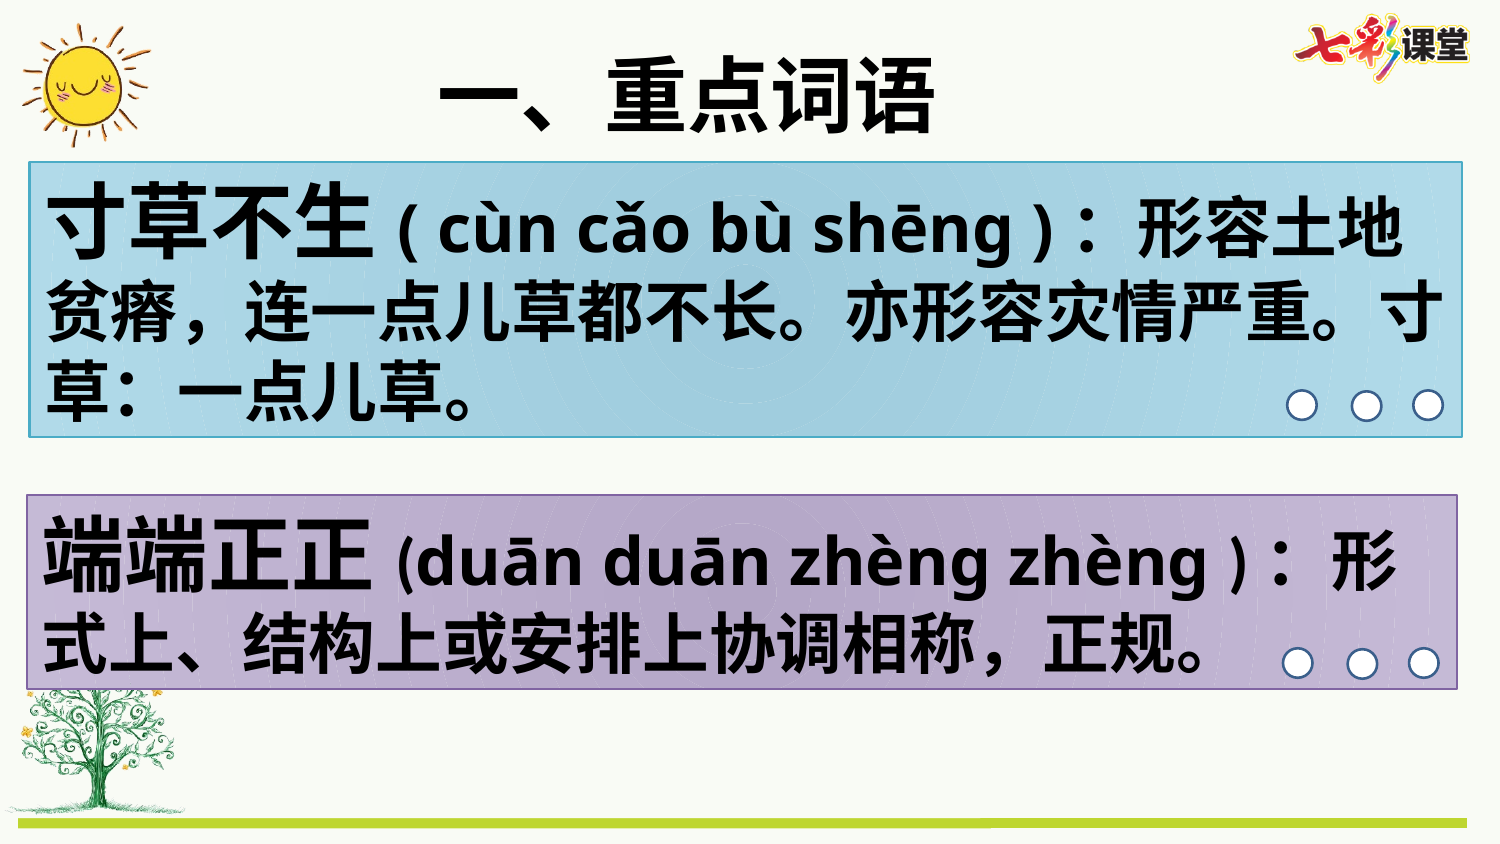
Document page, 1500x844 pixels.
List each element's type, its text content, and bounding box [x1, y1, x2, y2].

picture [0, 0, 173, 172]
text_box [26, 494, 1458, 693]
picture [1291, 9, 1472, 87]
text_box 一、重点词语 [422, 36, 953, 151]
picture [0, 608, 1467, 844]
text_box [28, 161, 1463, 441]
